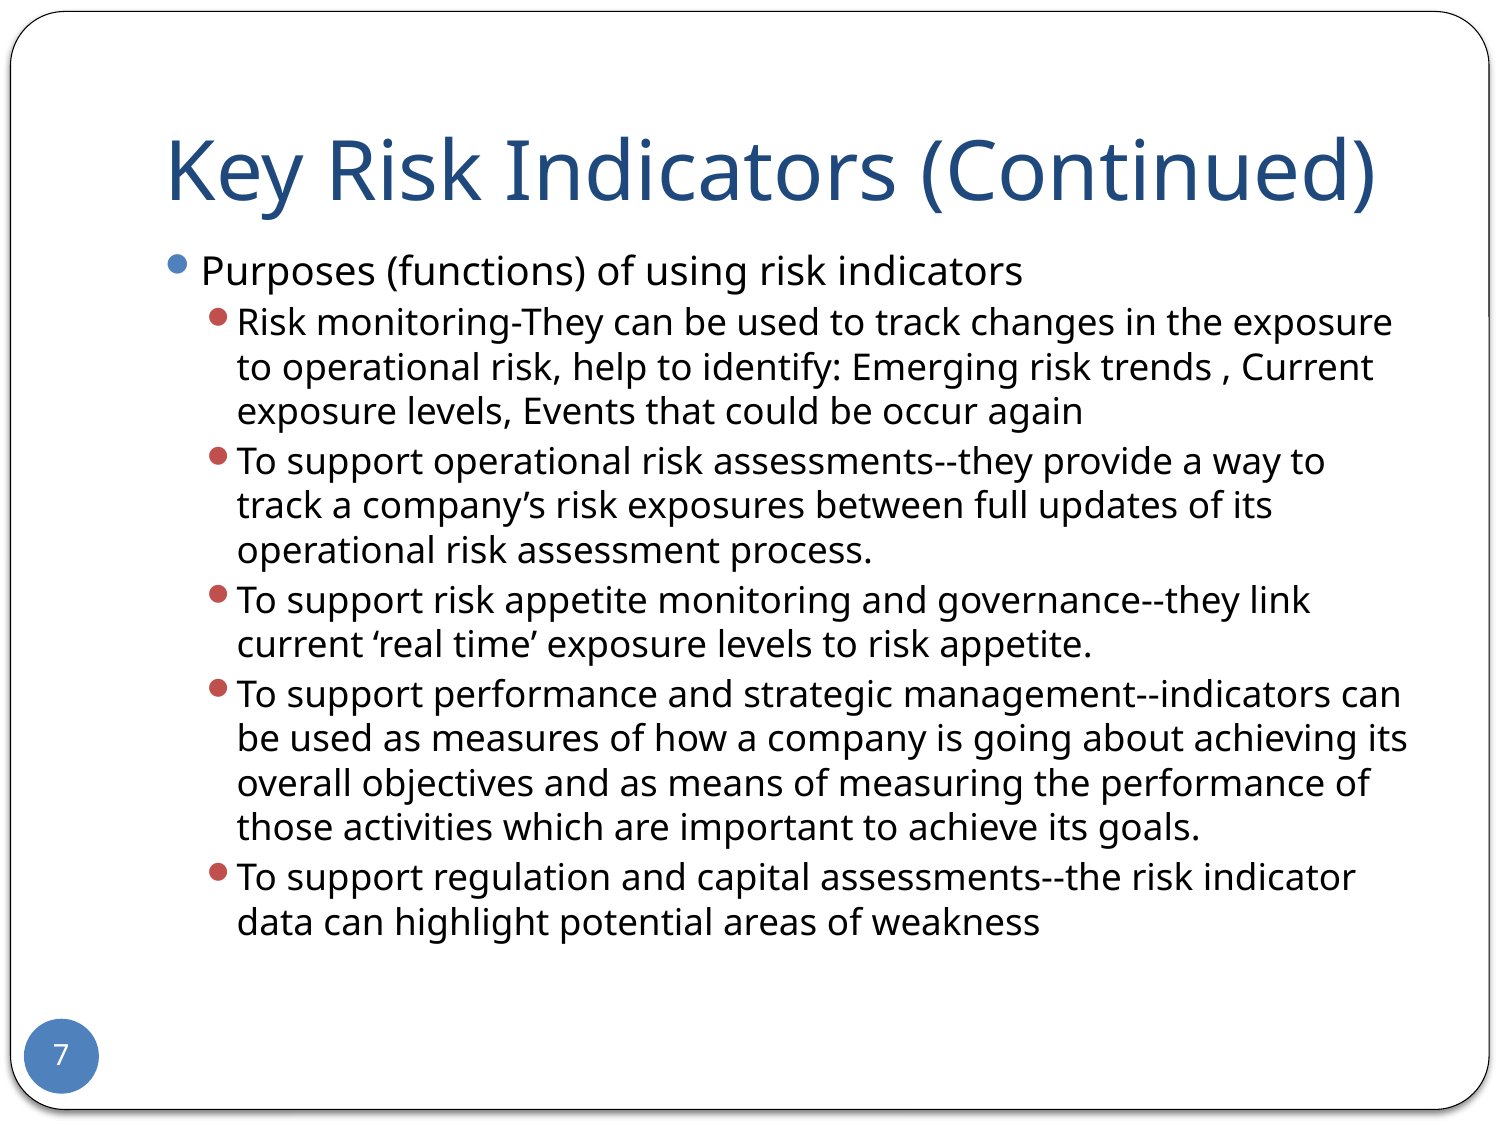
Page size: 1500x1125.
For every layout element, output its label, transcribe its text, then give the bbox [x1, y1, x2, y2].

title Key Risk Indicators (Continued) [150, 45, 1425, 233]
list Purposes (functions) of using risk indicators Risk monitoring-They can be used to track changes in the exposure to operational risk, help to identify: Emerging risk trends , Current exposure levels, Events that could be occur again To support operational risk assessments--they provide a way to track a company’s risk exposures between full updates of its operational risk assessment process. To support risk appetite monitoring and governance--they link current ‘real time’ exposure levels to risk appetite. To support performance and strategic management--indicators can be used as measures of how a company is going about achieving its overall objectives and as means of measuring the performance of those activities which are important to achieve its goals. To support regulation and capital assessments--the risk indicator data can highlight potential areas of weakness [150, 237, 1425, 988]
slide_number 7 [23, 1018, 99, 1094]
